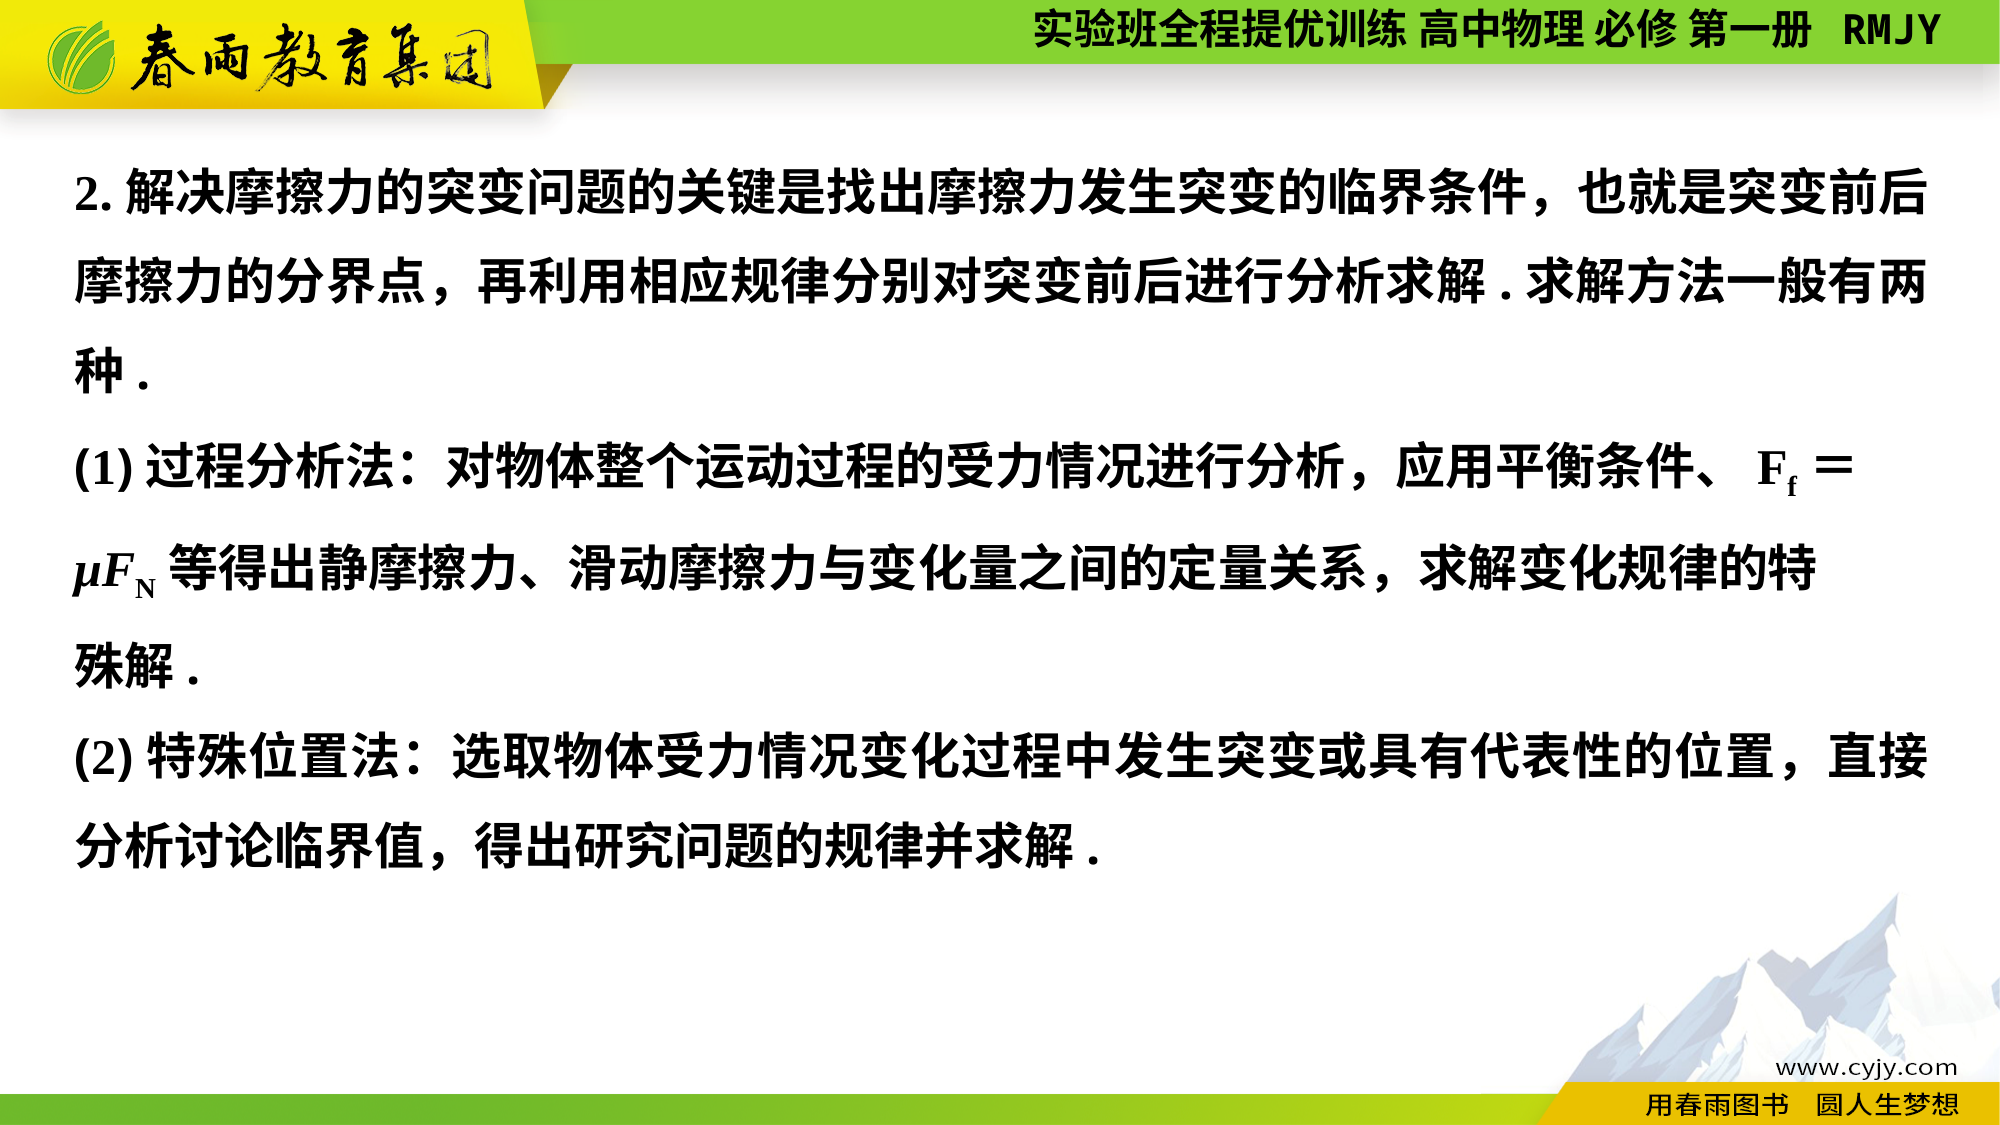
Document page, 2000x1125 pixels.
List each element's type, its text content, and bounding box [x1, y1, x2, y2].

list 2.解决摩擦力的突变问题的关键是找出摩擦力发生突变的临界条件，也就是突变前后摩擦力的分界点，再利用相应规律分别对突变前后进行分析求解.求解方法一般有两种. (1)过程分析法：对物体整个运动过程的受力情况进行分析，应用平衡条件、Ff＝μFN等得出静摩擦力、滑动摩擦力与变化量之间的定量关系，求解变化规律的特 殊解. (2)特殊位置法：选取物体受力情况变化过程中发生突变或具有代表性的位置，直接分析讨论临界值，得出研究问题的规律并求解. [59, 122, 1944, 865]
picture [0, 0, 2000, 1125]
